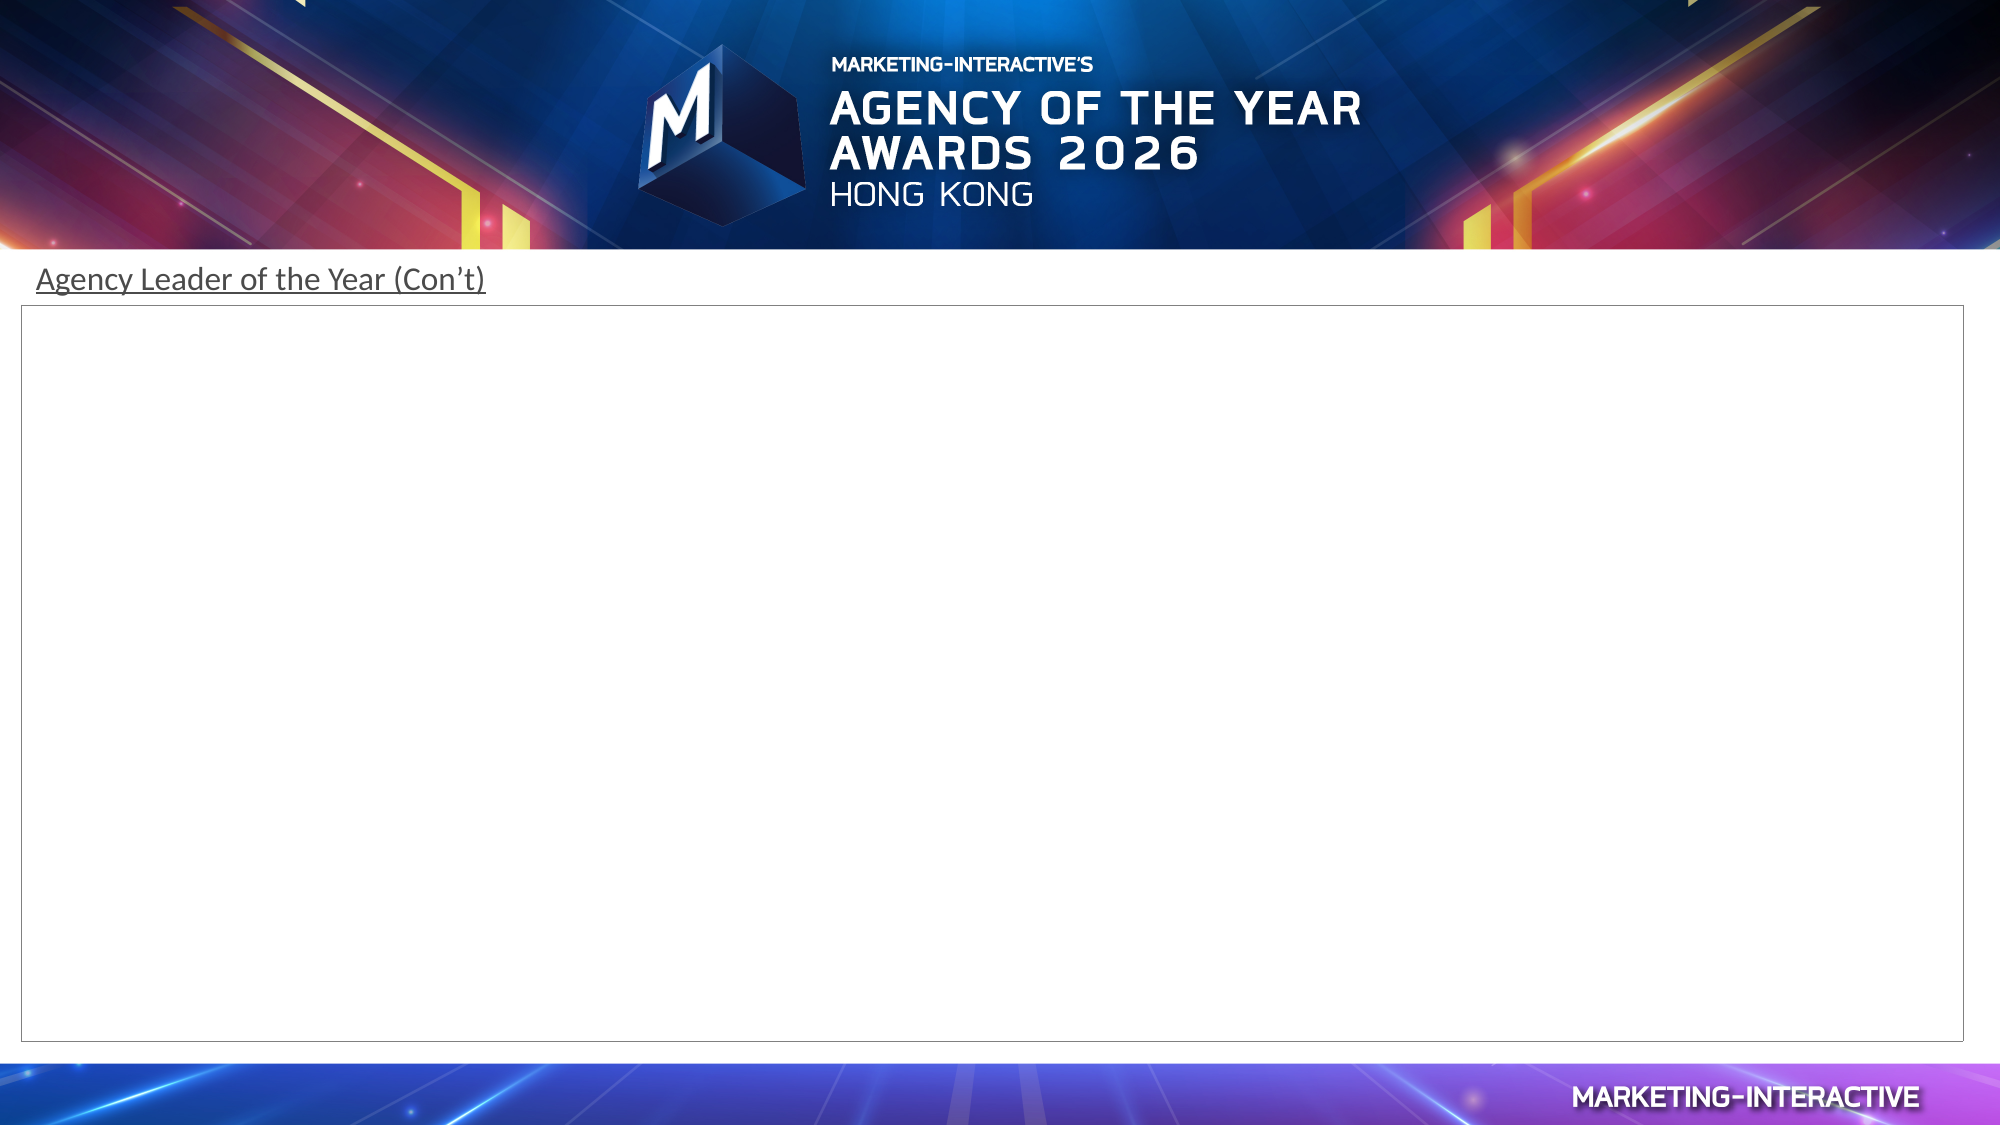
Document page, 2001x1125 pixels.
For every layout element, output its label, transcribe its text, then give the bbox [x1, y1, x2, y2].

table_header [22, 306, 1963, 1041]
text_box Agency Leader of the Year (Con’t) [21, 249, 931, 304]
picture [0, 0, 2000, 1125]
